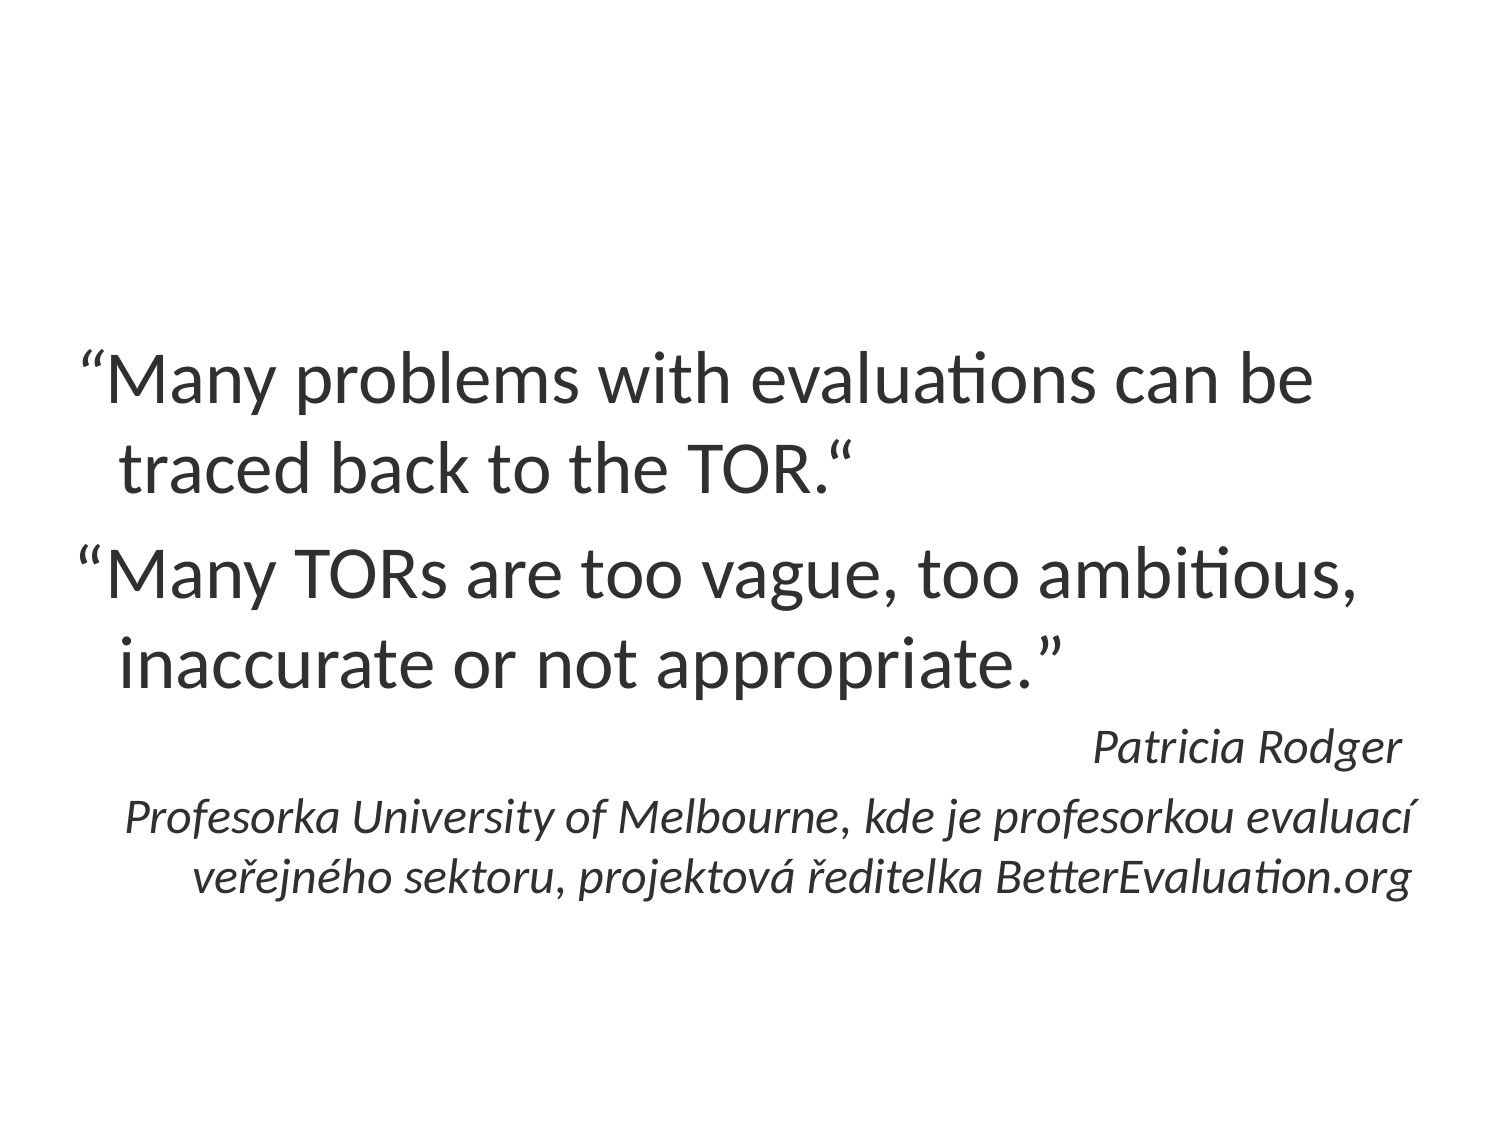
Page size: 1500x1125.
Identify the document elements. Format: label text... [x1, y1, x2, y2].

list “Many problems with evaluations can be traced back to the TOR.“ “Many TORs are too vague, too ambitious, inaccurate or not appropriate.” Patricia Rodger Profesorka University of Melbourne, kde je profesorkou evaluací veřejného sektoru, projektová ředitelka BetterEvaluation.org [58, 160, 1429, 1071]
